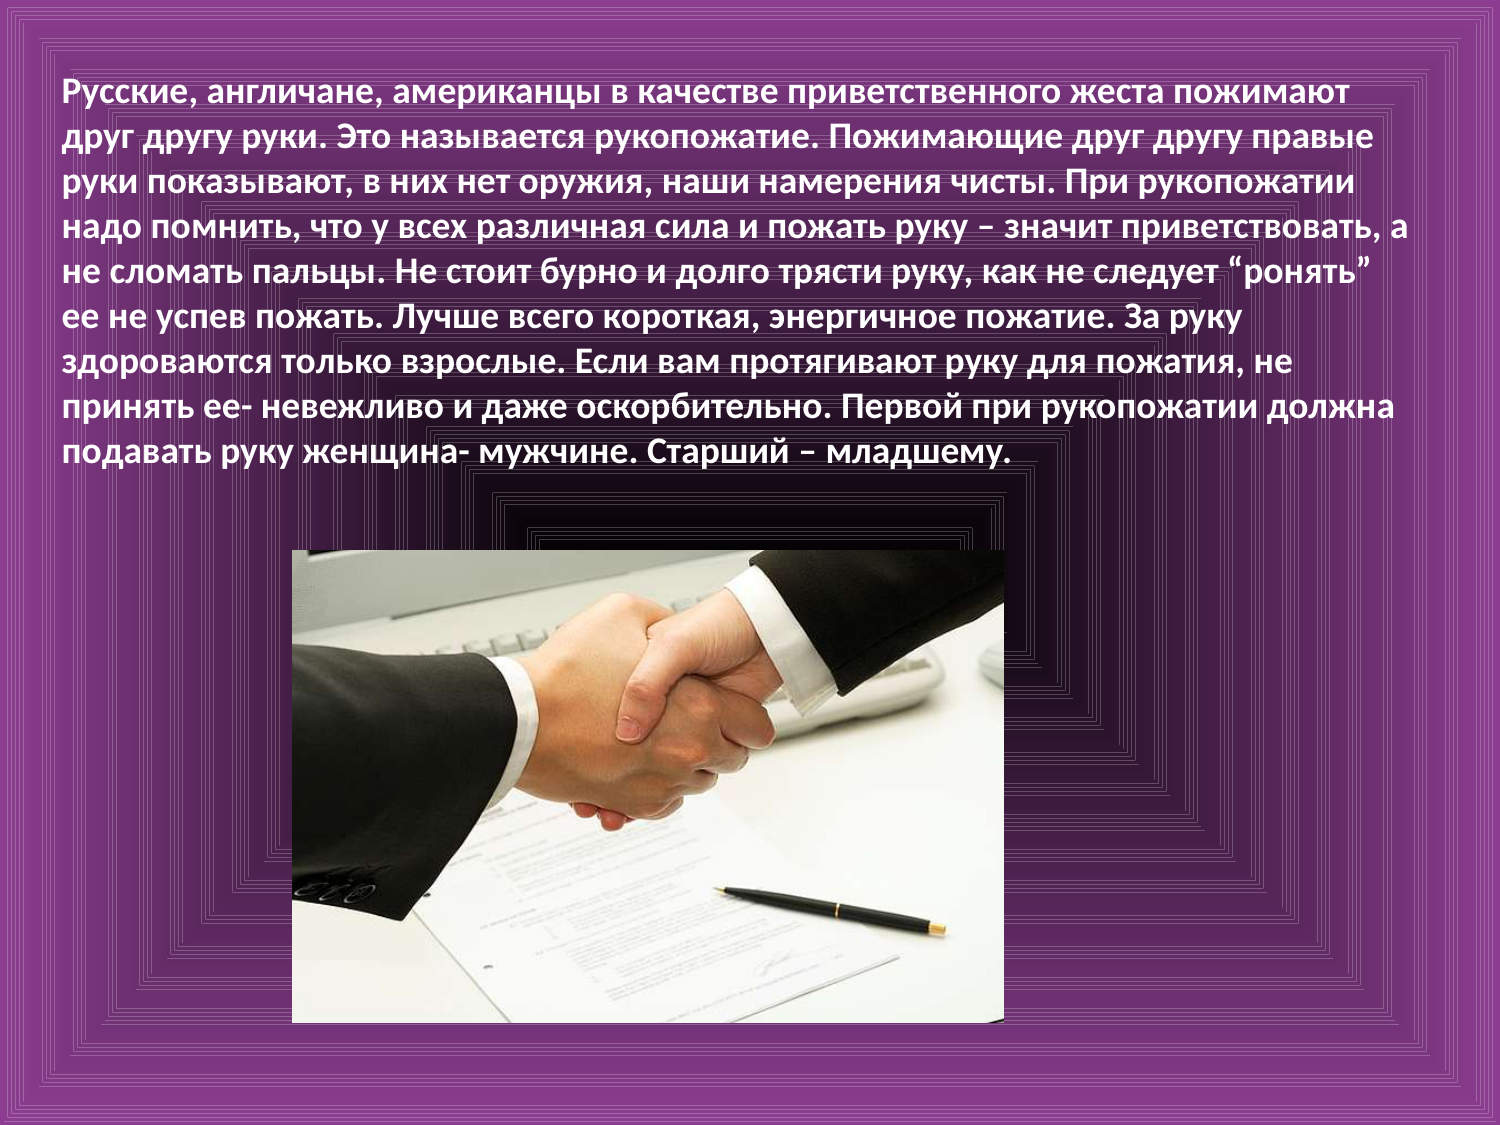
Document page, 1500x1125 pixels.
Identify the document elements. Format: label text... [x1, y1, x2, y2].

picture [292, 550, 1005, 1024]
text_box Русские, англичане, американцы в качестве приветственного жеста пожимают друг другу руки. Это называется рукопожатие. Пожимающие друг другу правые руки показывают, в них нет оружия, наши намерения чисты. При рукопожатии надо помнить, что у всех различная сила и пожать руку – значит приветствовать, а не сломать пальцы. Не стоит бурно и долго трясти руку, как не следует “ронять” ее не успев пожать. Лучше всего короткая, энергичное пожатие. За руку здороваются только взрослые. Если вам протягивают руку для пожатия, не принять ее- невежливо и даже оскорбительно. Первой при рукопожатии должна подавать руку женщина- мужчине. Старший – младшему. [46, 58, 1430, 479]
